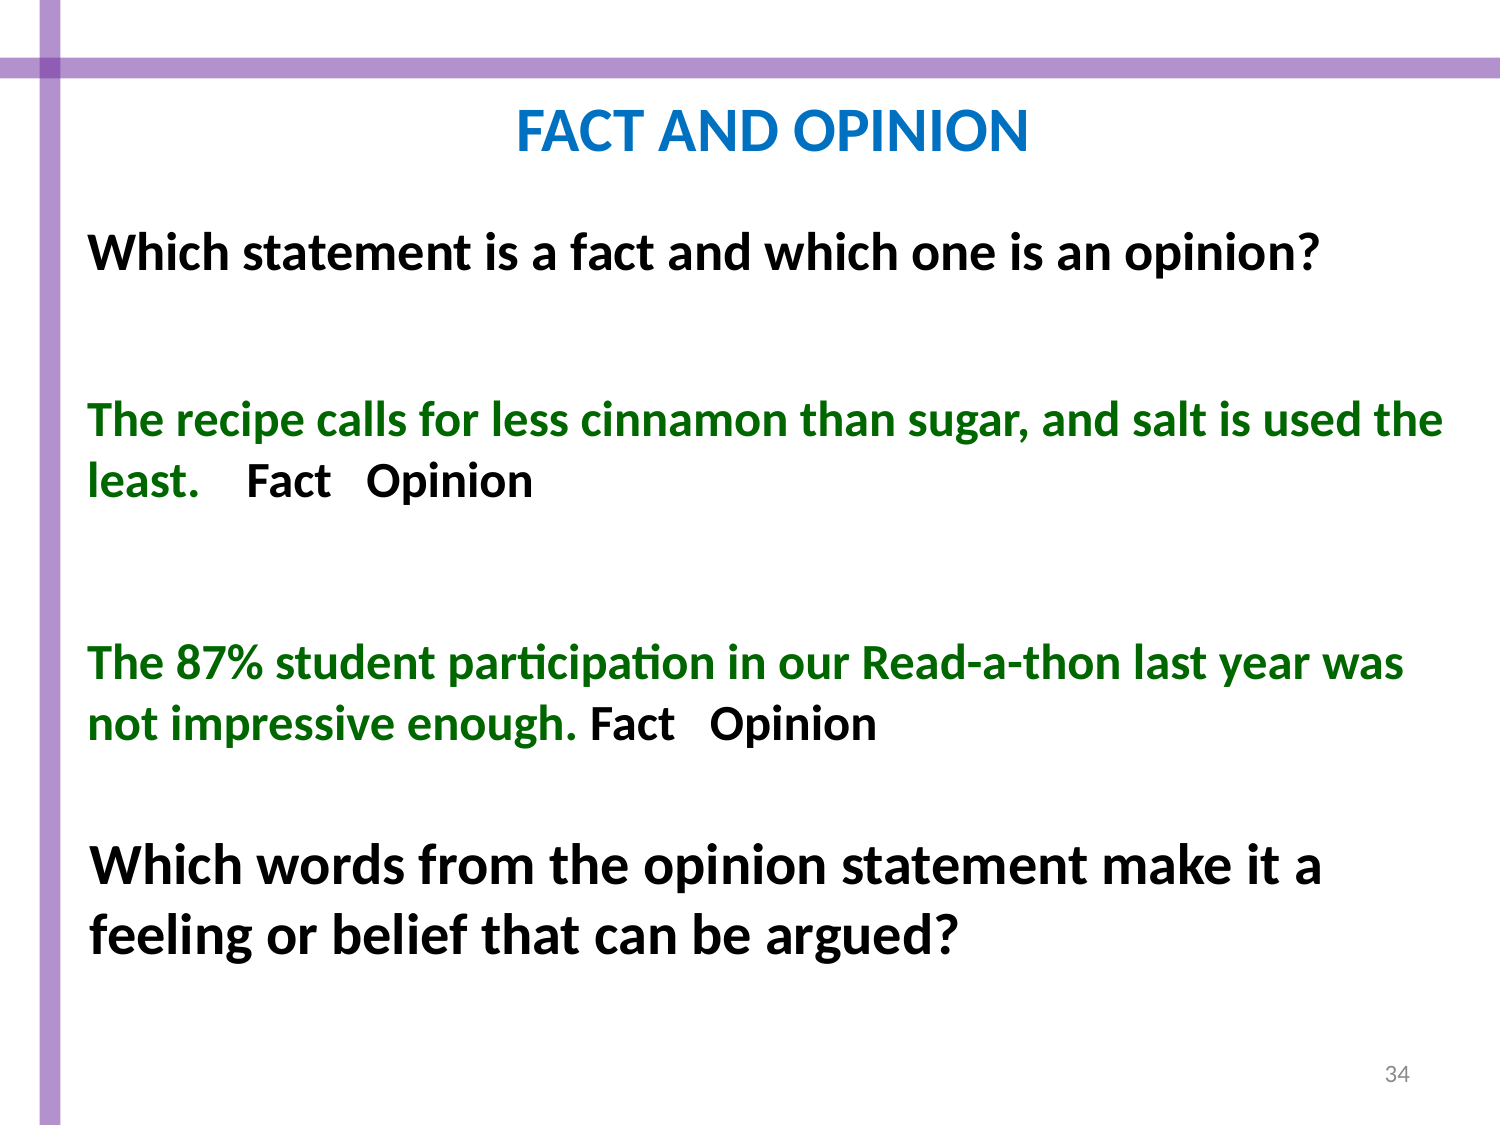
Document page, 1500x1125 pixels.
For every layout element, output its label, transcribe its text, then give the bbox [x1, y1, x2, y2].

text_box [0, 0, 39, 57]
text_box Which words from the opinion statement make it a feeling or belief that can be argued? [75, 818, 1463, 974]
slide_number 34 [1074, 1042, 1425, 1103]
text_box [61, 0, 1500, 57]
list FACT AND OPINION Which statement is a fact and which one is an opinion? The recipe calls for less cinnamon than sugar, and salt is used the least. Fact Opinion The 87% student participation in our Read-a-thon last year was not impressive enough. Fact Opinion [72, 80, 1475, 763]
